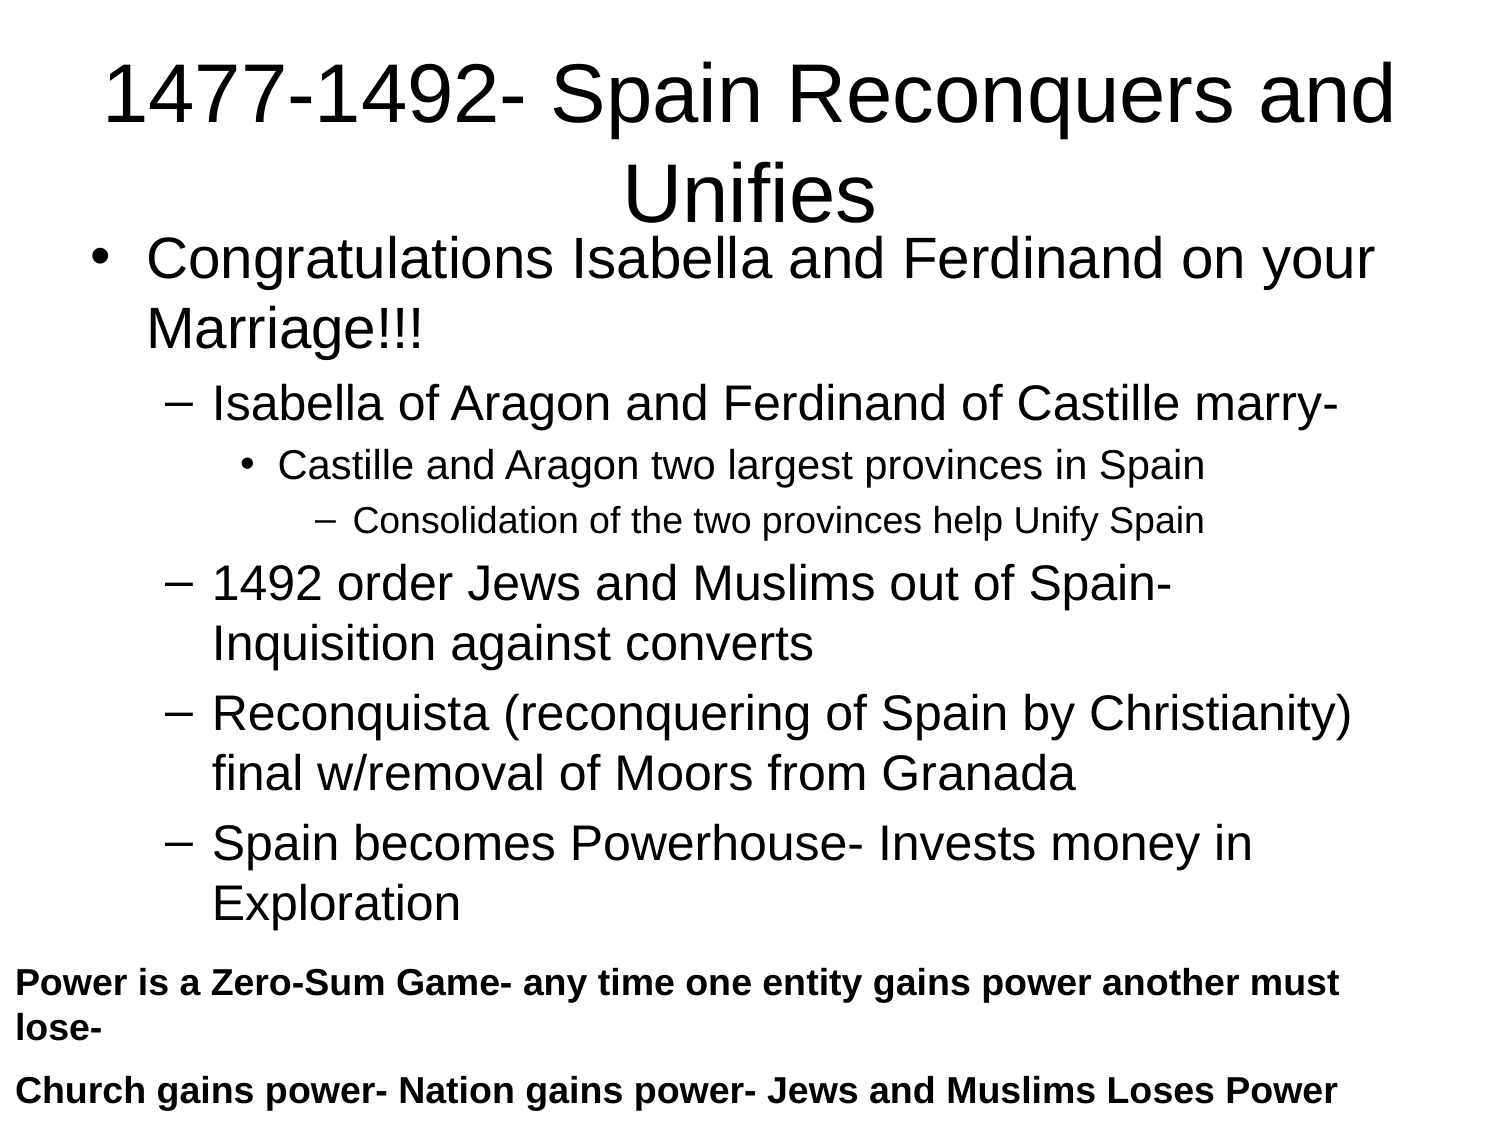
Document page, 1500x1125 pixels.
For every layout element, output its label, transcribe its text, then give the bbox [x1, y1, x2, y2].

text_box Power is a Zero-Sum Game- any time one entity gains power another must lose- Church gains power- Nation gains power- Jews and Muslims Loses Power [0, 950, 1453, 1078]
list Congratulations Isabella and Ferdinand on your Marriage!!! Isabella of Aragon and Ferdinand of Castille marry- Castille and Aragon two largest provinces in Spain Consolidation of the two provinces help Unify Spain 1492 order Jews and Muslims out of Spain- Inquisition against converts Reconquista (reconquering of Spain by Christianity) final w/removal of Moors from Granada Spain becomes Powerhouse- Invests money in Exploration [75, 212, 1425, 950]
title 1477-1492- Spain Reconquers and Unifies [75, 45, 1425, 212]
